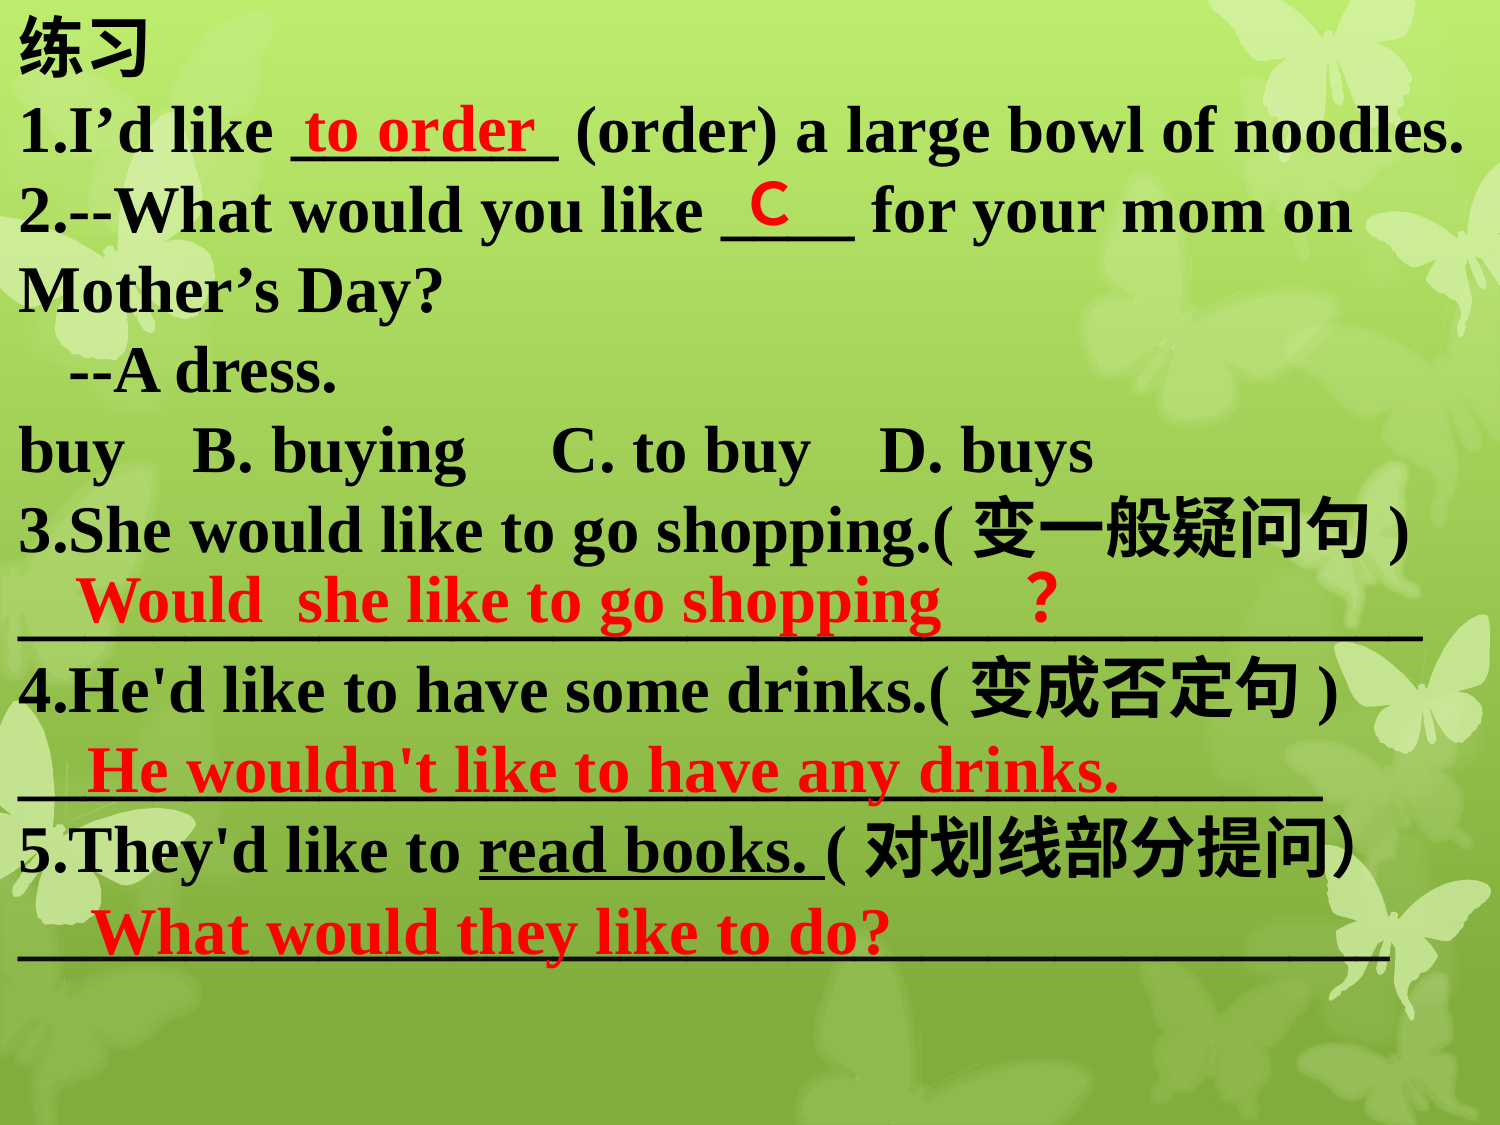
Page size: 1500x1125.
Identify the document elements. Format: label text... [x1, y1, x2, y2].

text_box to order [243, 77, 741, 173]
text_box What would they like to do? [75, 880, 1282, 976]
text_box Ｃ [725, 159, 857, 245]
text_box He wouldn't like to have any drinks. [73, 718, 1164, 814]
title 练习 1.I’d like ________ (order) a large bowl of noodles. 2.--What would you like ____ for your mom on Mother’s Day? --A dress. buy B. buying C. to buy D. buys 3.She would like to go shopping.(变一般疑问句) __________________________________________ 4.He'd like to have some drinks.(变成否定句) _______________________________________ 5.They'd like to read books. (对划线部分提问） _________________________________________ [3, 0, 1497, 992]
text_box Would she like to go shopping ？ [60, 548, 1204, 644]
